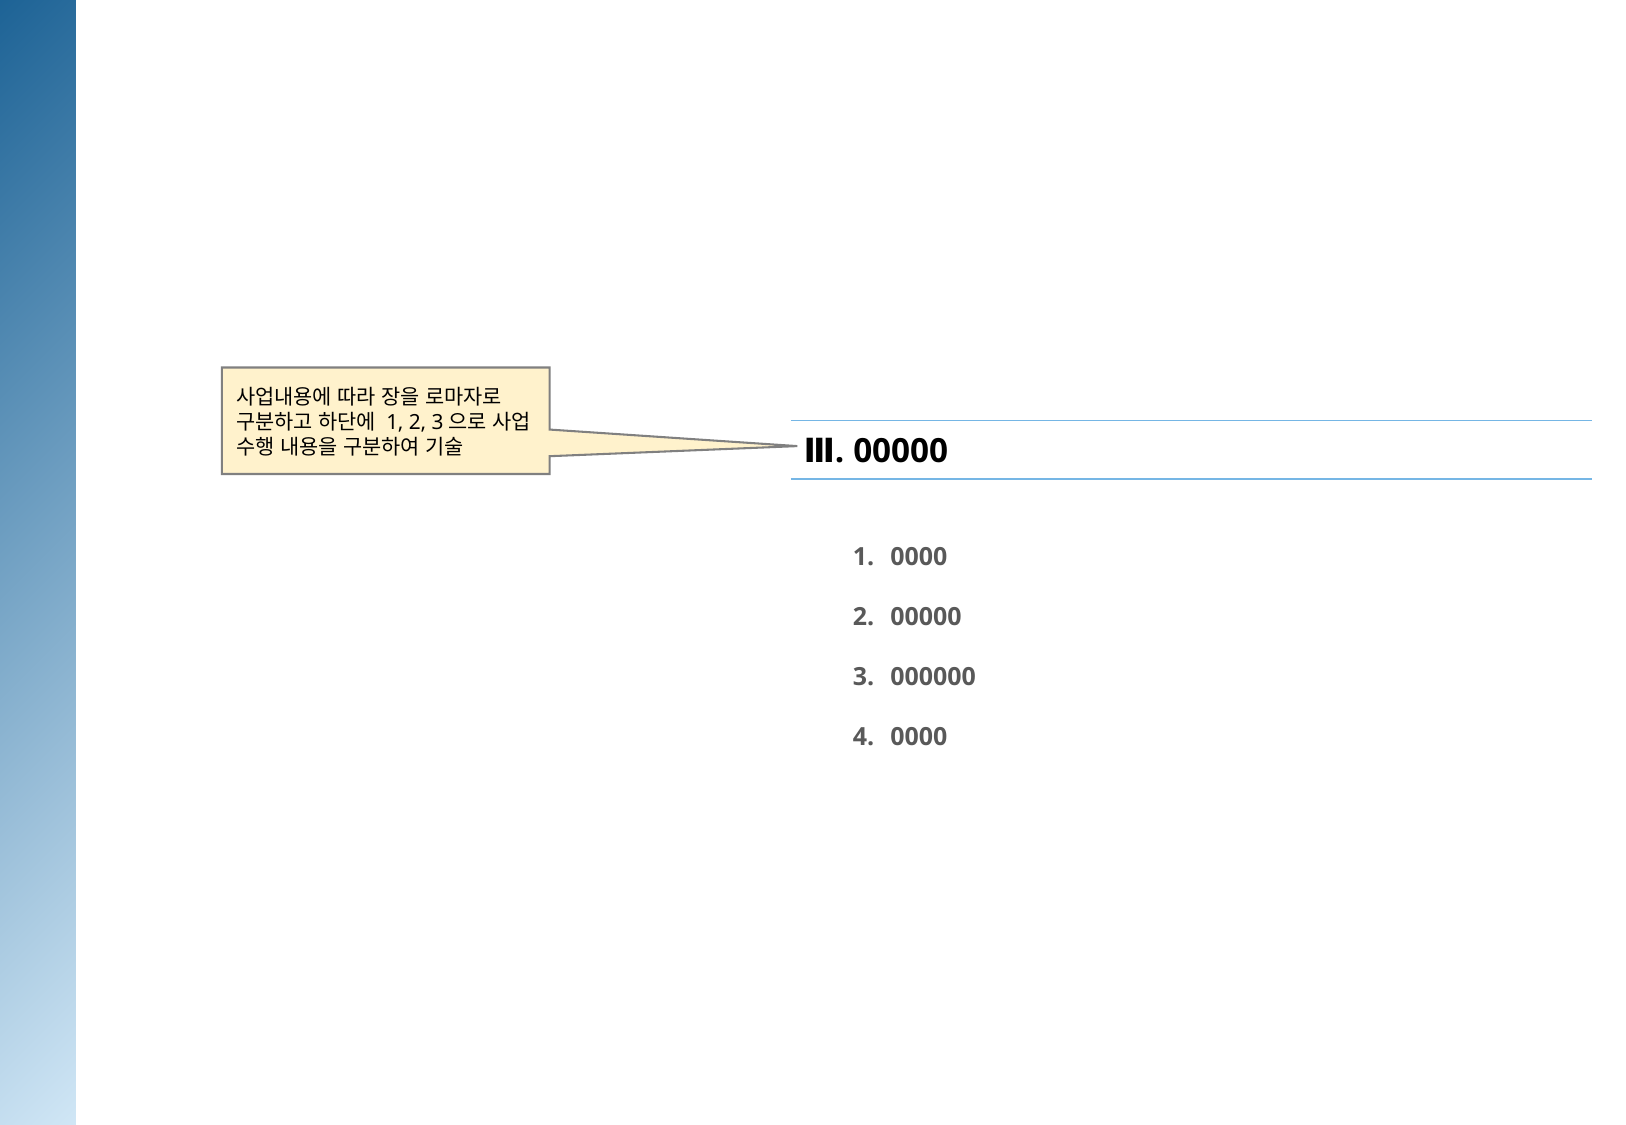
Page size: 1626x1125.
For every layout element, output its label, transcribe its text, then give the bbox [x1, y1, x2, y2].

text_box 0000 00000 000000 0000 [838, 503, 991, 758]
text_box 사업내용에 따라 장을 로마자로 구분하고 하단에 1, 2, 3으로 사업 수행 내용을 구분하여 기술 [220, 366, 788, 476]
text_box [0, 0, 76, 1125]
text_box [788, 420, 1593, 480]
